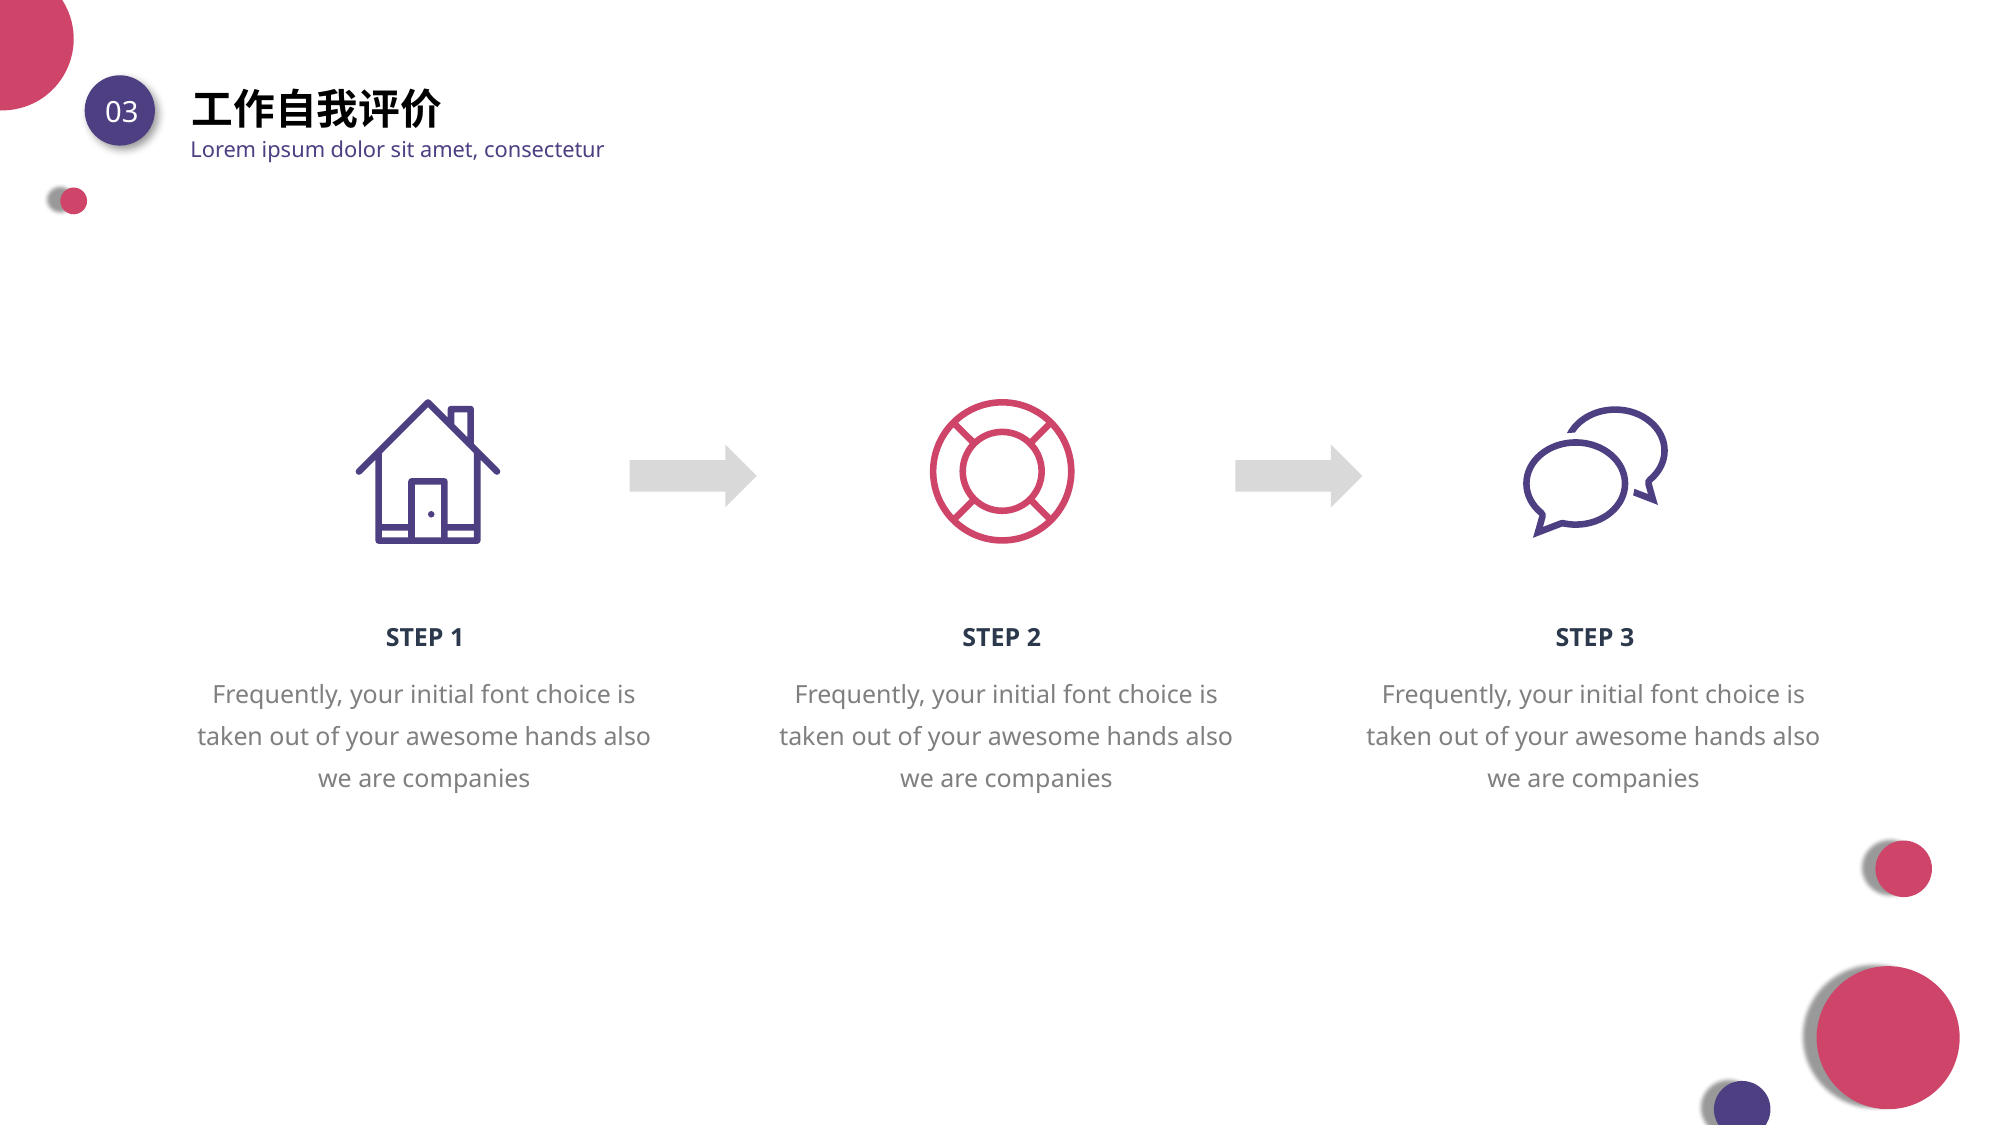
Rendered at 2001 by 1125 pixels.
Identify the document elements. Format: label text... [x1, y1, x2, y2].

text_box [83, 89, 90, 131]
text_box [628, 441, 759, 510]
text_box Frequently, your initial font choice is taken out of your awesome hands also we are companies [1343, 657, 1844, 802]
text_box [59, 186, 89, 216]
text_box Lorem ipsum dolor sit amet, consectetur [175, 127, 733, 169]
text_box [1874, 839, 1934, 899]
text_box Frequently, your initial font choice is taken out of your awesome hands also we are companies [756, 657, 1257, 802]
text_box [1815, 965, 1961, 1111]
text_box [1566, 406, 1668, 505]
text_box [1523, 439, 1629, 538]
text_box 03 [90, 86, 183, 137]
text_box Frequently, your initial font choice is taken out of your awesome hands also we are companies [174, 657, 675, 802]
text_box 工作自我评价 [176, 75, 458, 127]
text_box STEP 3 [1540, 613, 1650, 659]
text_box [1712, 1079, 1772, 1125]
text_box STEP 1 [371, 613, 480, 659]
text_box [355, 399, 501, 544]
text_box [93, 74, 147, 86]
text_box [929, 399, 1075, 544]
text_box STEP 2 [947, 613, 1056, 659]
text_box [1234, 441, 1364, 510]
text_box [95, 137, 145, 147]
text_box [0, 0, 75, 112]
